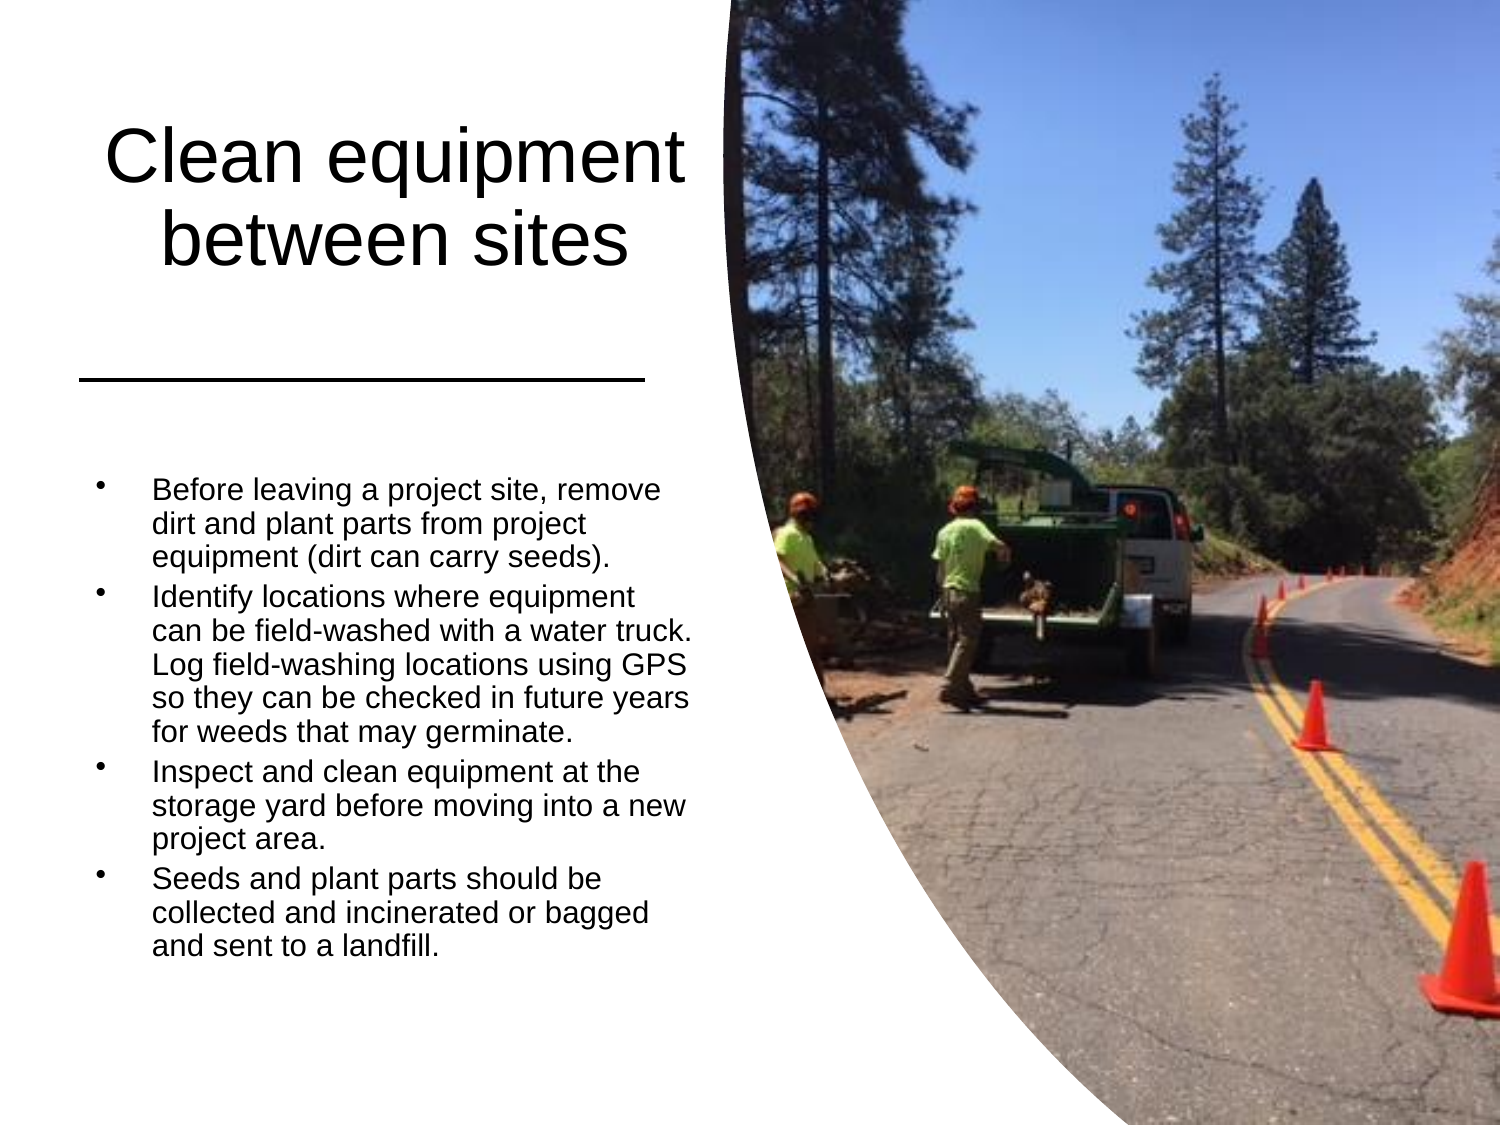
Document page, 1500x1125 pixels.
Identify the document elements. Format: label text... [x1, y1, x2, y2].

title Clean equipment between sites [80, 59, 711, 338]
list Before leaving a project site, remove dirt and plant parts from project equipment (dirt can carry seeds). Identify locations where equipment can be field-washed with a water truck. Log field-washing locations using GPS so they can be checked in future years for weeds that may germinate. Inspect and clean equipment at the storage yard before moving into a new project area. Seeds and plant parts should be collected and incinerated or bagged and sent to a landfill. [80, 422, 711, 991]
picture [722, 0, 1500, 1125]
